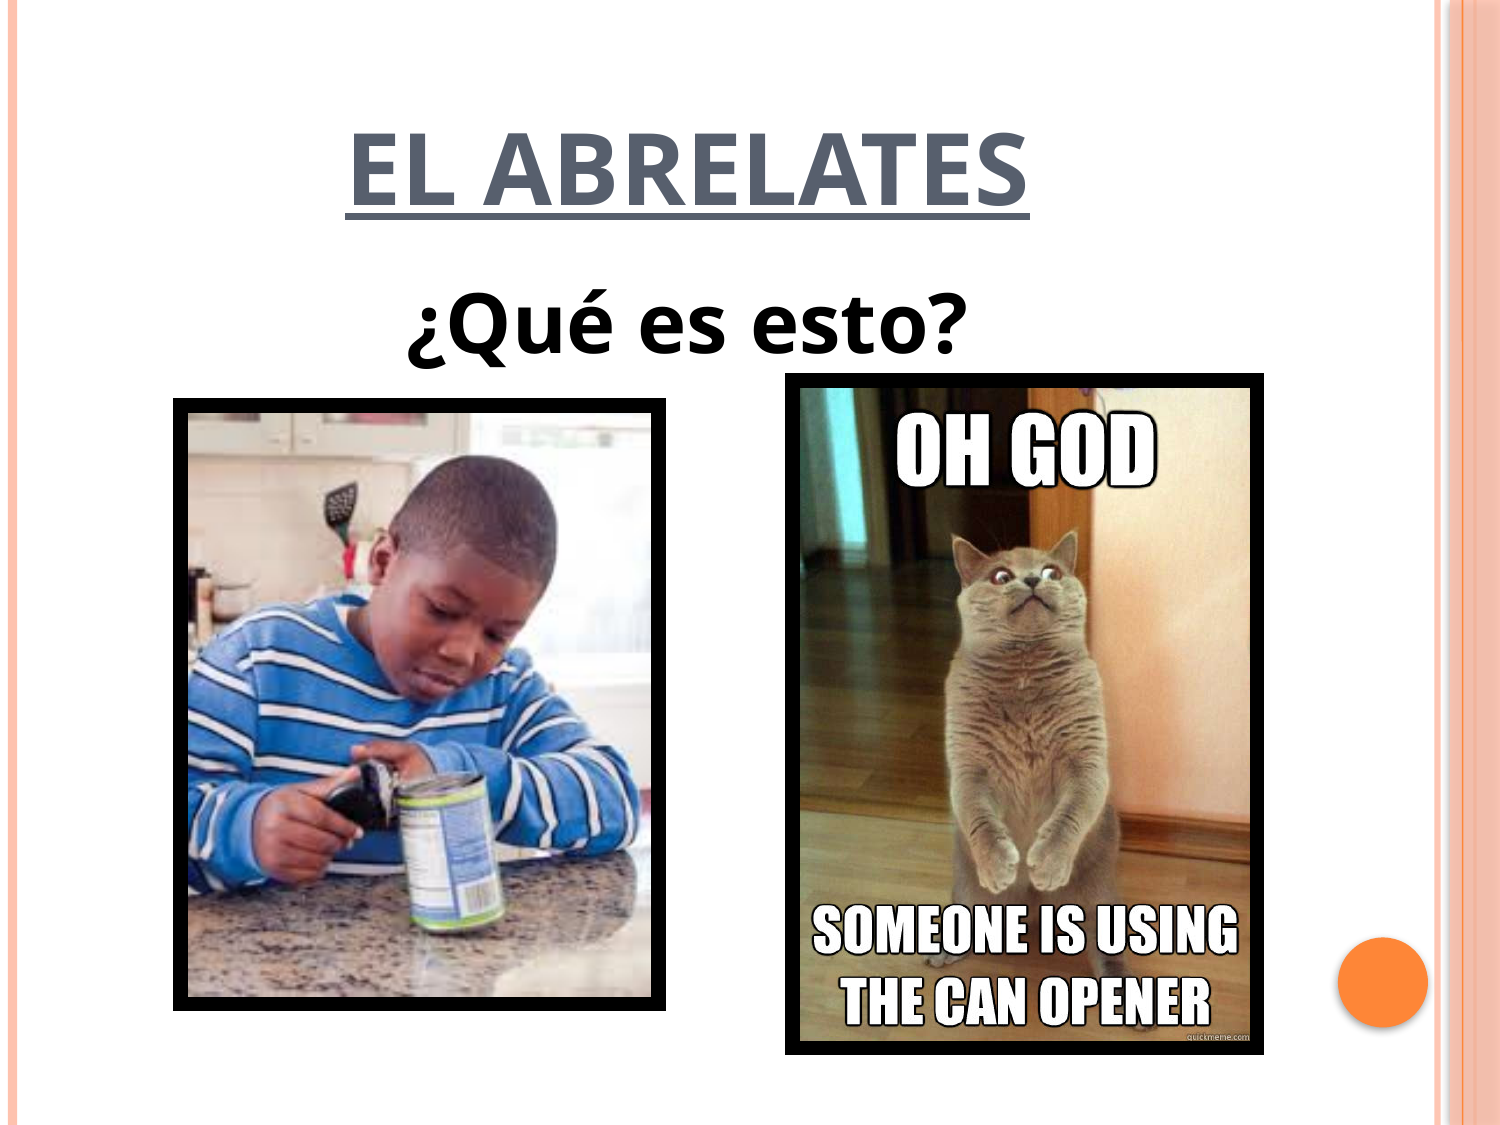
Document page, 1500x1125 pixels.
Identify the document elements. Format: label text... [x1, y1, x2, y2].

title el abrelates [75, 45, 1300, 233]
list ¿Qué es esto? [75, 262, 1300, 1062]
picture [186, 411, 652, 998]
picture [799, 386, 1251, 1042]
